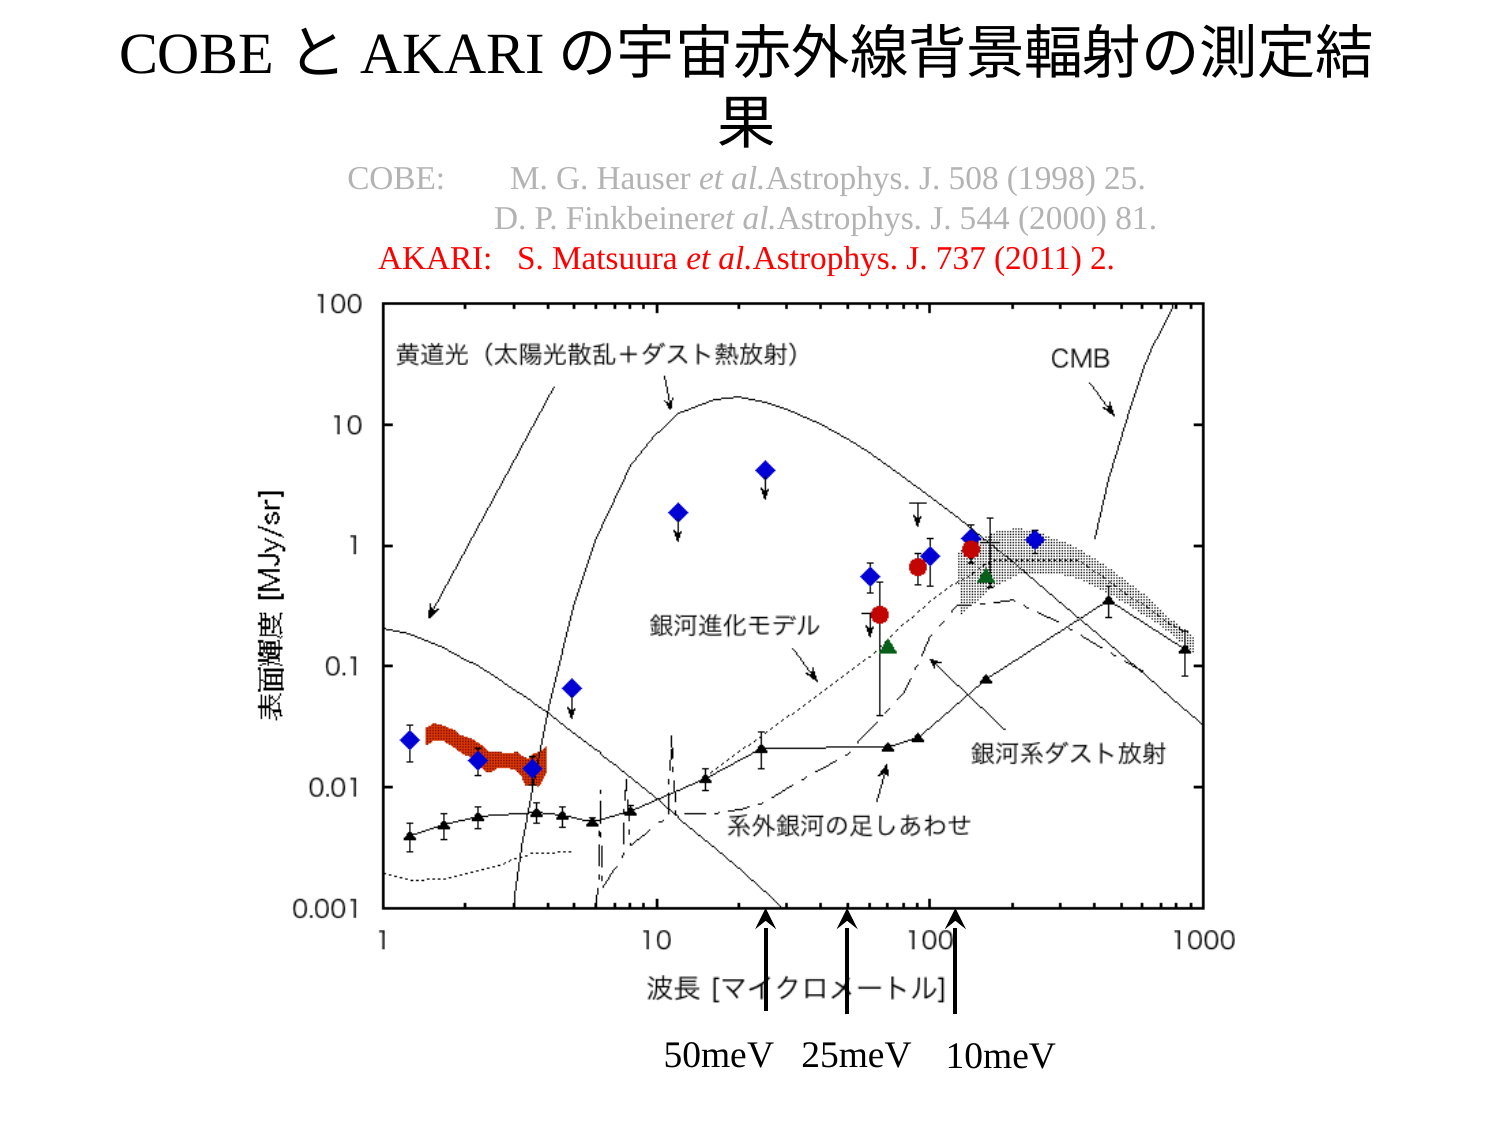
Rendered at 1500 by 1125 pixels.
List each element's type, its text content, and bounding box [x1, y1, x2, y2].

text_box COBE: M. G. Hauser et al.Astrophys. J. 508 (1998) 25. D. P. Finkbeineret al.Astrophys. J. 544 (2000) 81. AKARI: S. Matsuura et al.Astrophys. J. 737 (2011) 2. [49, 148, 1444, 284]
text_box 50meV [648, 1022, 789, 1083]
title COBEとAKARIの宇宙赤外線背景輻射の測定結果 [78, 42, 1415, 129]
text_box 25meV [786, 1023, 927, 1083]
text_box 10meV [930, 1023, 1071, 1084]
picture [250, 286, 1244, 1009]
